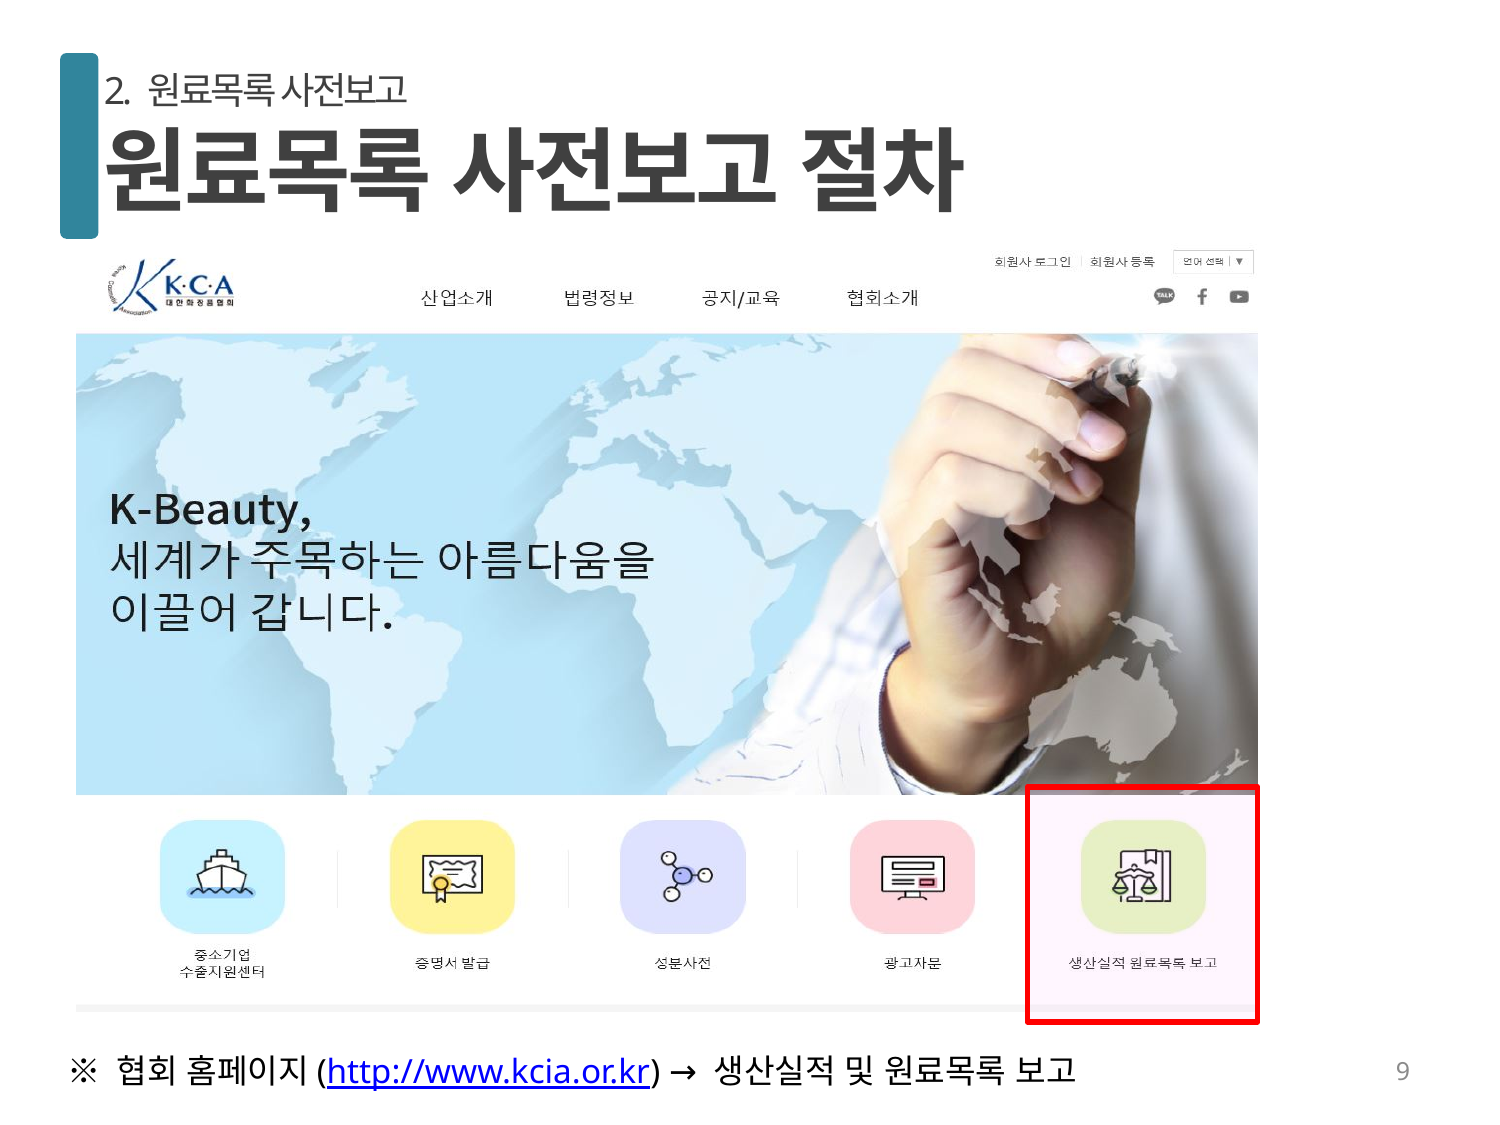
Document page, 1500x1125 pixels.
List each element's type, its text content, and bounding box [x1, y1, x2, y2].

text_box [58, 50, 101, 241]
text_box ※ 협회 홈페이지(http://www.kcia.or.kr) → 생산실적 및 원료목록 보고 [51, 1045, 1414, 1105]
slide_number 9 [1074, 1042, 1425, 1103]
text_box 2. 원료목록 사전보고 원료목록 사전보고 절차 [89, 60, 981, 230]
picture [76, 243, 1258, 1012]
